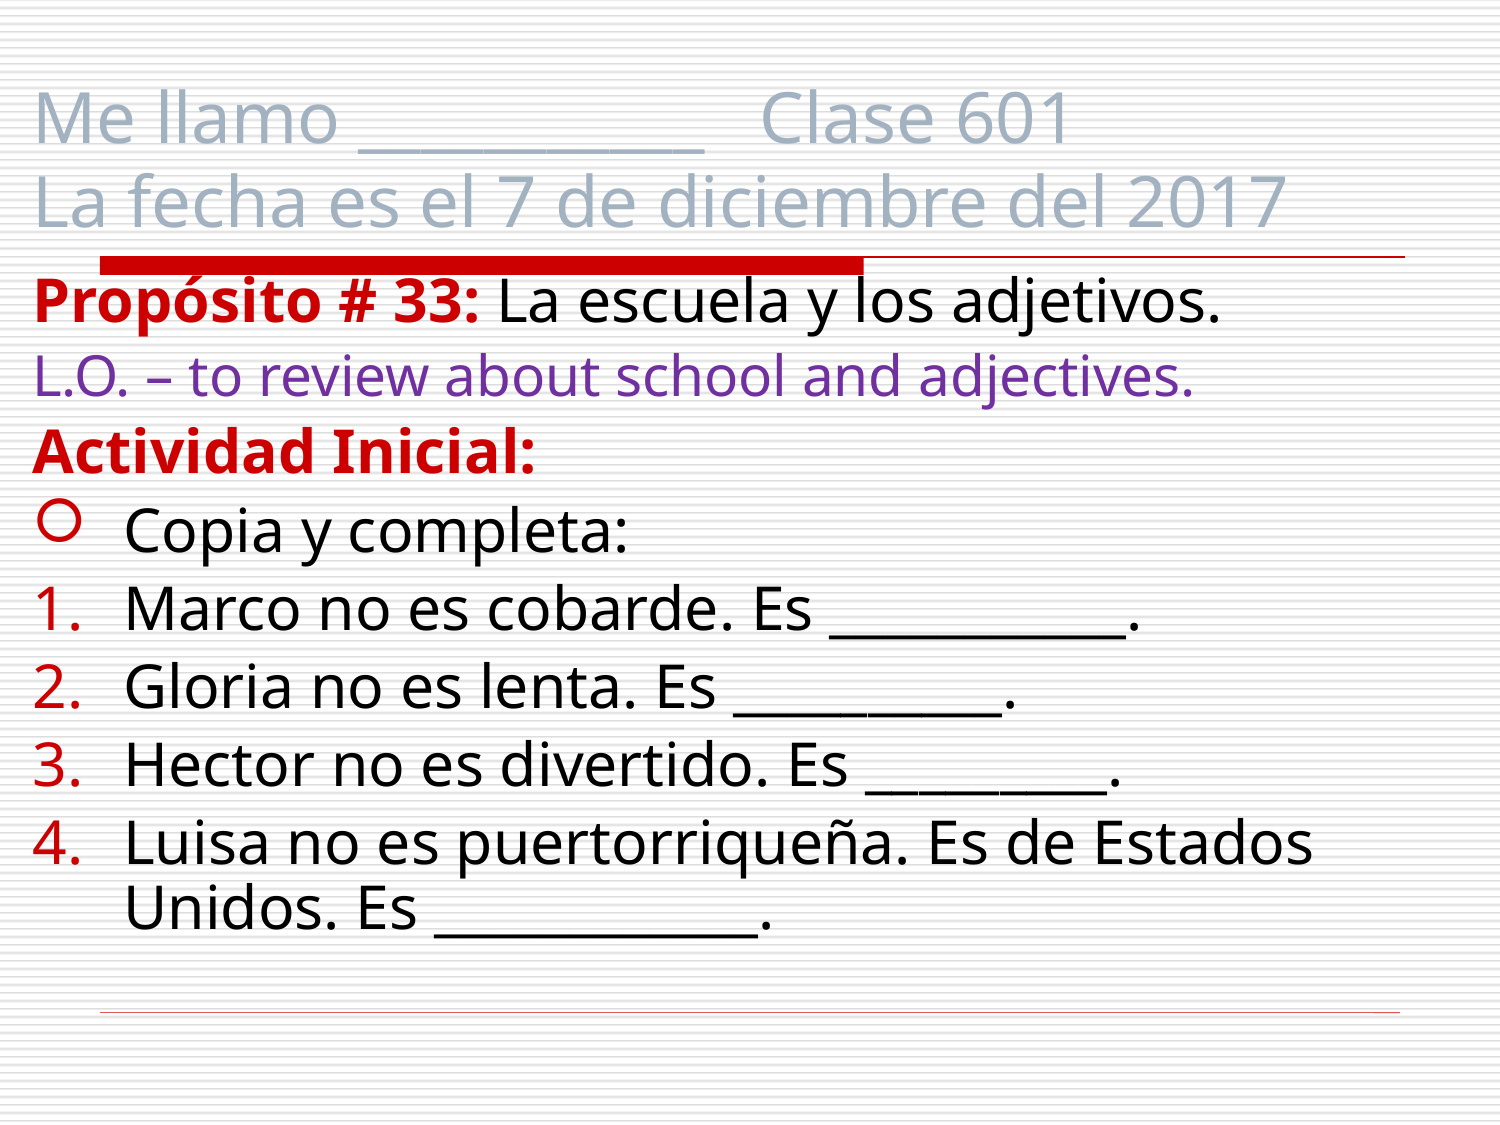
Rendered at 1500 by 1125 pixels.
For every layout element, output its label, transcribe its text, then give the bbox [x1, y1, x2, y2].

list Propósito # 33: La escuela y los adjetivos. L.O. – to review about school and adjectives. Actividad Inicial: Copia y completa: Marco no es cobarde. Es ___________. Gloria no es lenta. Es __________. Hector no es divertido. Es _________. Luisa no es puertorriqueña. Es de Estados Unidos. Es ____________. [24, 261, 1406, 1026]
title Me llamo ___________ Clase 601 La fecha es el 7 de diciembre del 2017 [24, 49, 1488, 250]
picture [0, 0, 1500, 1125]
